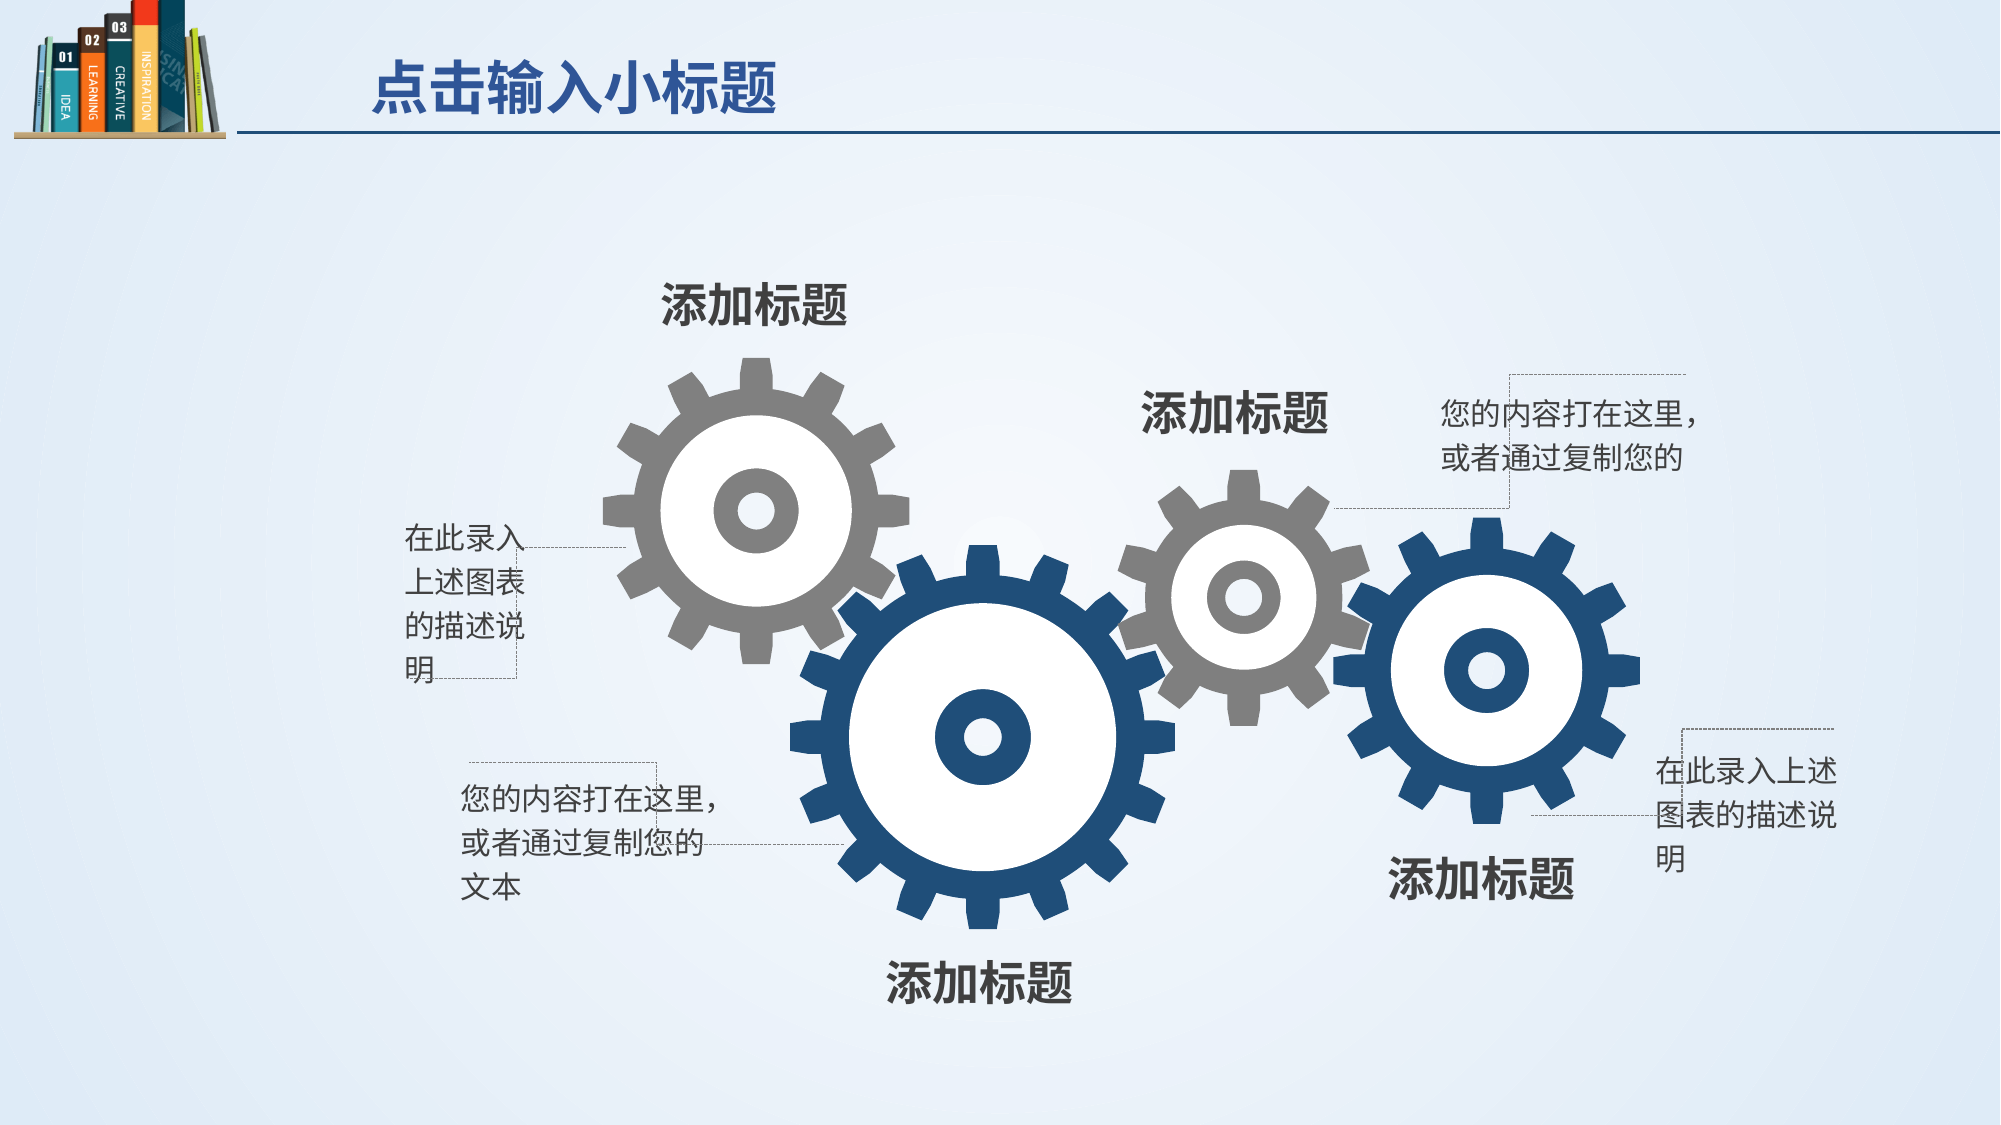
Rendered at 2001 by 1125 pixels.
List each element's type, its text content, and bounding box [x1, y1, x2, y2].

text_box 您的内容打在这里，或者通过复制您的文本 [445, 765, 731, 912]
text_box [469, 762, 844, 845]
text_box 在此录入上述图表的描述说明 [1639, 737, 1874, 884]
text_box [1529, 728, 1835, 816]
text_box 添加标题 [848, 945, 1112, 1018]
text_box 您的内容打在这里，或者通过复制您的 [1686, 380, 1713, 484]
picture [14, 0, 226, 139]
text_box 添加标题 [623, 267, 886, 339]
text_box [602, 357, 910, 665]
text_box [1333, 517, 1640, 824]
text_box 添加标题 [1350, 842, 1613, 914]
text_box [1333, 374, 1686, 509]
picture [169, 59, 175, 67]
text_box 添加标题 [1104, 375, 1333, 448]
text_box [1117, 469, 1370, 726]
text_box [790, 544, 1175, 930]
text_box 在此录入上述图表的描述说明 [389, 504, 569, 696]
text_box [407, 547, 627, 679]
text_box 点击输入小标题 [355, 43, 812, 129]
